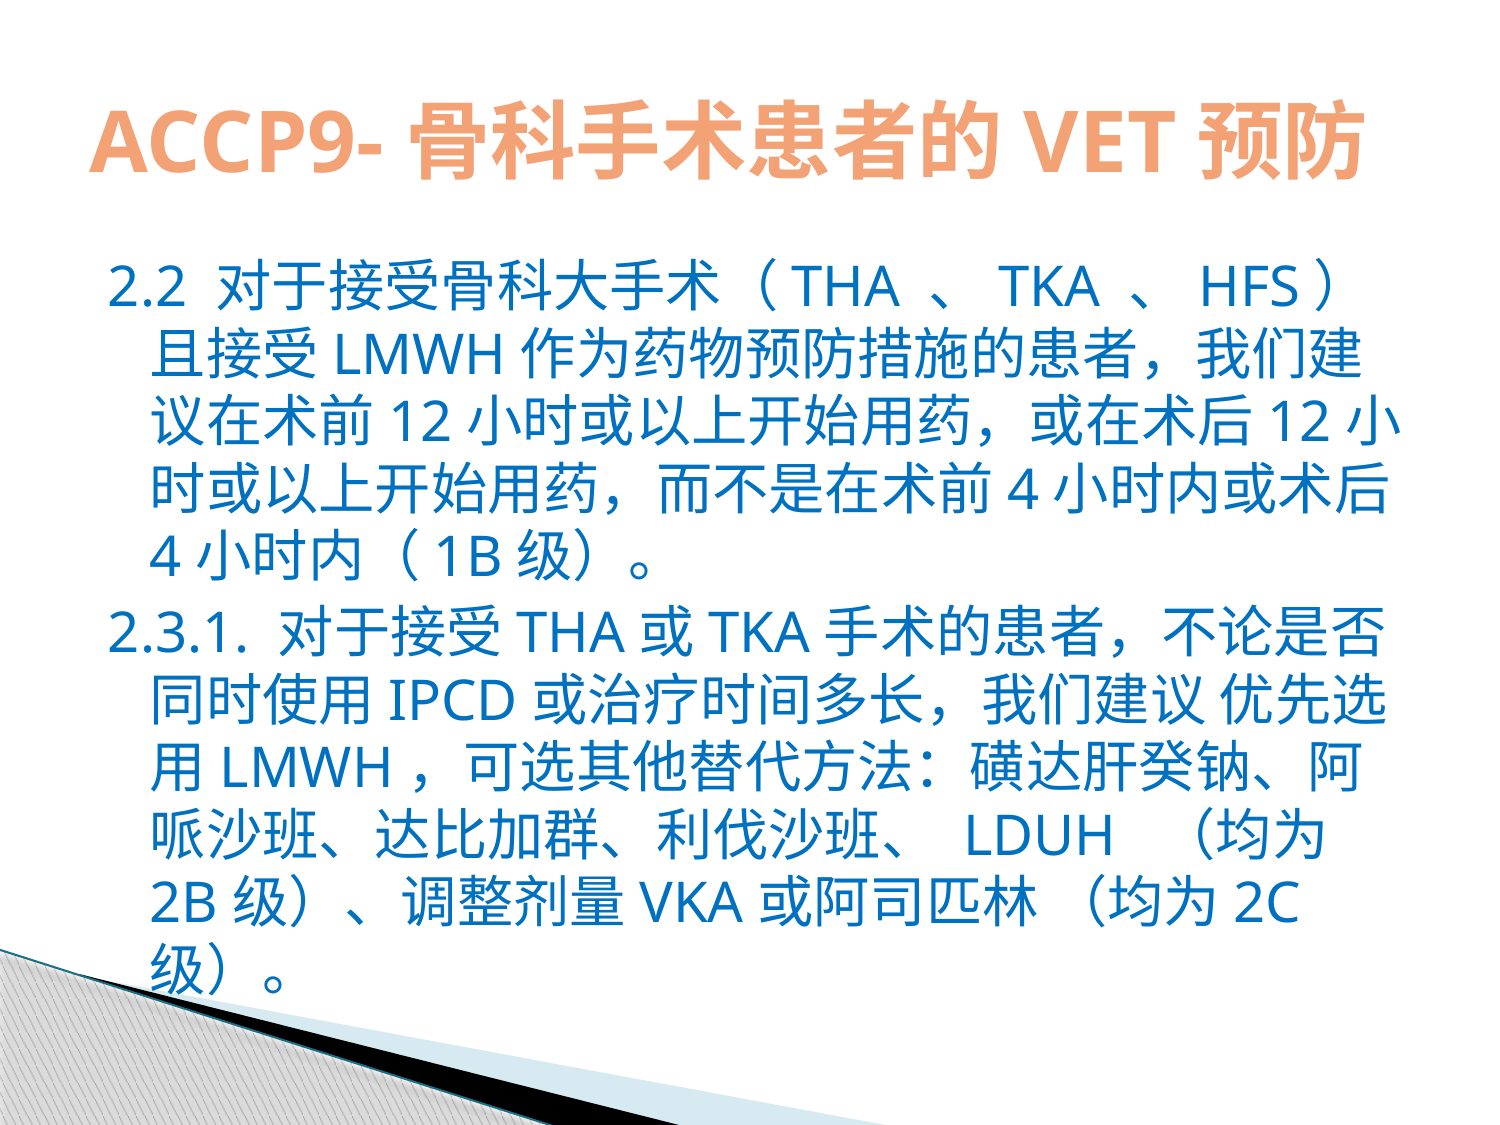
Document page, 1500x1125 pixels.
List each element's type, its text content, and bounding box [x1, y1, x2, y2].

title ACCP9-骨科手术患者的VET预防 [75, 45, 1425, 233]
list 2.2 对于接受骨科大手术（THA 、TKA 、HFS）且接受LMWH作为药物预防措施的患者，我们建议在术前12小时或以上开始用药，或在术后12小时或以上开始用药，而不是在术前4小时内或术后4小时内（1B级）。 2.3.1. 对于接受THA或TKA手术的患者，不论是否同时使用IPCD或治疗时间多长，我们建议 优先选用LMWH，可选其他替代方法：磺达肝癸钠、阿哌沙班、达比加群、利伐沙班、 LDUH （均为2B级）、调整剂量VKA或阿司匹林 （均为2C级）。 [74, 242, 1419, 1079]
